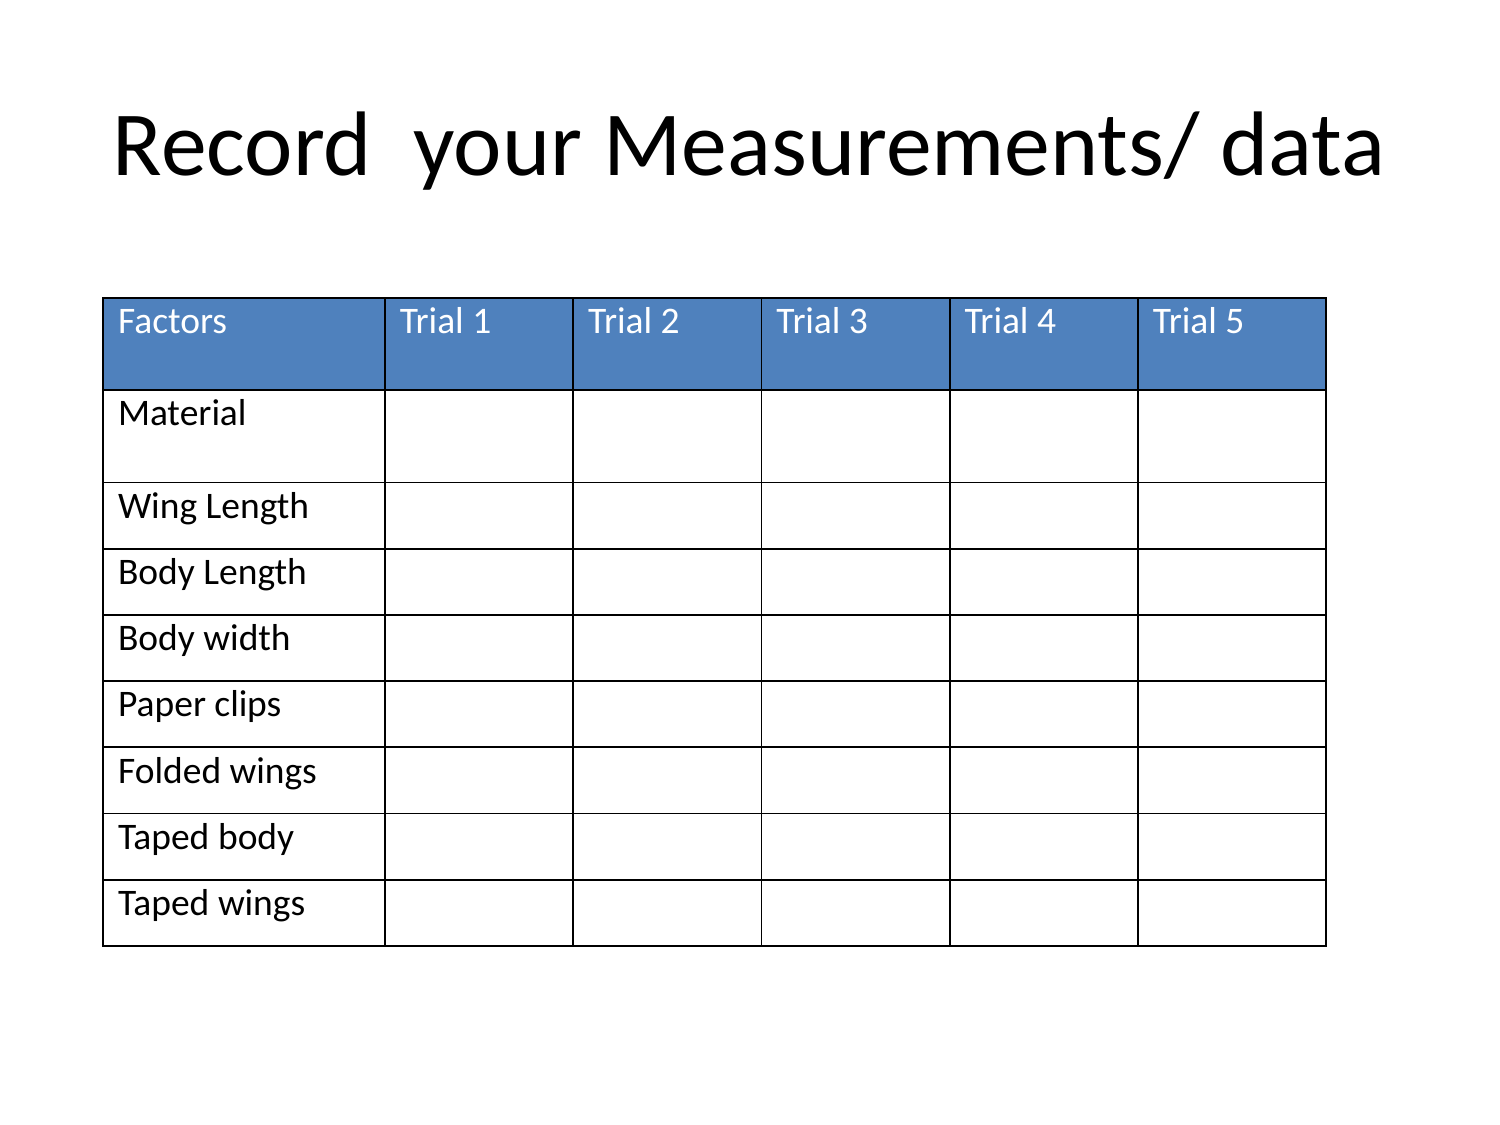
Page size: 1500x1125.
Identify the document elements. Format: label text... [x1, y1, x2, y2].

table_cell [386, 881, 572, 945]
table_cell [762, 881, 949, 945]
table_cell [574, 748, 761, 813]
table_cell [951, 483, 1137, 548]
table_header Trial 2 [574, 299, 761, 389]
table_cell [762, 814, 949, 879]
title Record your Measurements/ data [75, 45, 1425, 233]
table_cell Wing Length [104, 483, 384, 548]
table_cell [762, 483, 949, 548]
table_cell Taped wings [104, 881, 384, 945]
table_cell [762, 748, 949, 813]
table_cell [574, 881, 761, 945]
table_cell [1139, 483, 1325, 548]
table_cell [951, 682, 1137, 746]
table_cell [951, 881, 1137, 945]
table_cell Body Length [104, 550, 384, 614]
table_cell [574, 391, 761, 482]
table_cell [386, 391, 572, 482]
table_cell [574, 682, 761, 746]
table_cell [951, 748, 1137, 813]
table_header Trial 1 [386, 299, 572, 389]
table_cell Paper clips [104, 682, 384, 746]
table_cell [762, 550, 949, 614]
table_cell [762, 682, 949, 746]
table_cell [386, 616, 572, 680]
table_cell Material [104, 391, 384, 482]
table_cell [1139, 881, 1325, 945]
table_cell Body width [104, 616, 384, 680]
table_cell [762, 391, 949, 482]
table_cell [574, 550, 761, 614]
table_cell [1139, 814, 1325, 879]
table_cell [951, 616, 1137, 680]
table_cell [762, 616, 949, 680]
table_cell [1139, 616, 1325, 680]
table_cell Taped body [104, 814, 384, 879]
table_cell [951, 814, 1137, 879]
table_cell [951, 550, 1137, 614]
table_cell [386, 814, 572, 879]
table_header Trial 4 [951, 299, 1137, 389]
table_header Trial 3 [762, 299, 949, 389]
table_cell [574, 616, 761, 680]
table_header Factors [104, 299, 384, 389]
table_cell [386, 682, 572, 746]
table_cell [1139, 682, 1325, 746]
table_cell [1139, 391, 1325, 482]
table_cell [386, 748, 572, 813]
table_header Trial 5 [1139, 299, 1325, 389]
table_cell [951, 391, 1137, 482]
table_cell [386, 483, 572, 548]
table_cell [574, 814, 761, 879]
table_cell [386, 550, 572, 614]
table_cell [1139, 748, 1325, 813]
table_cell [1139, 550, 1325, 614]
table_cell Folded wings [104, 748, 384, 813]
table_cell [574, 483, 761, 548]
